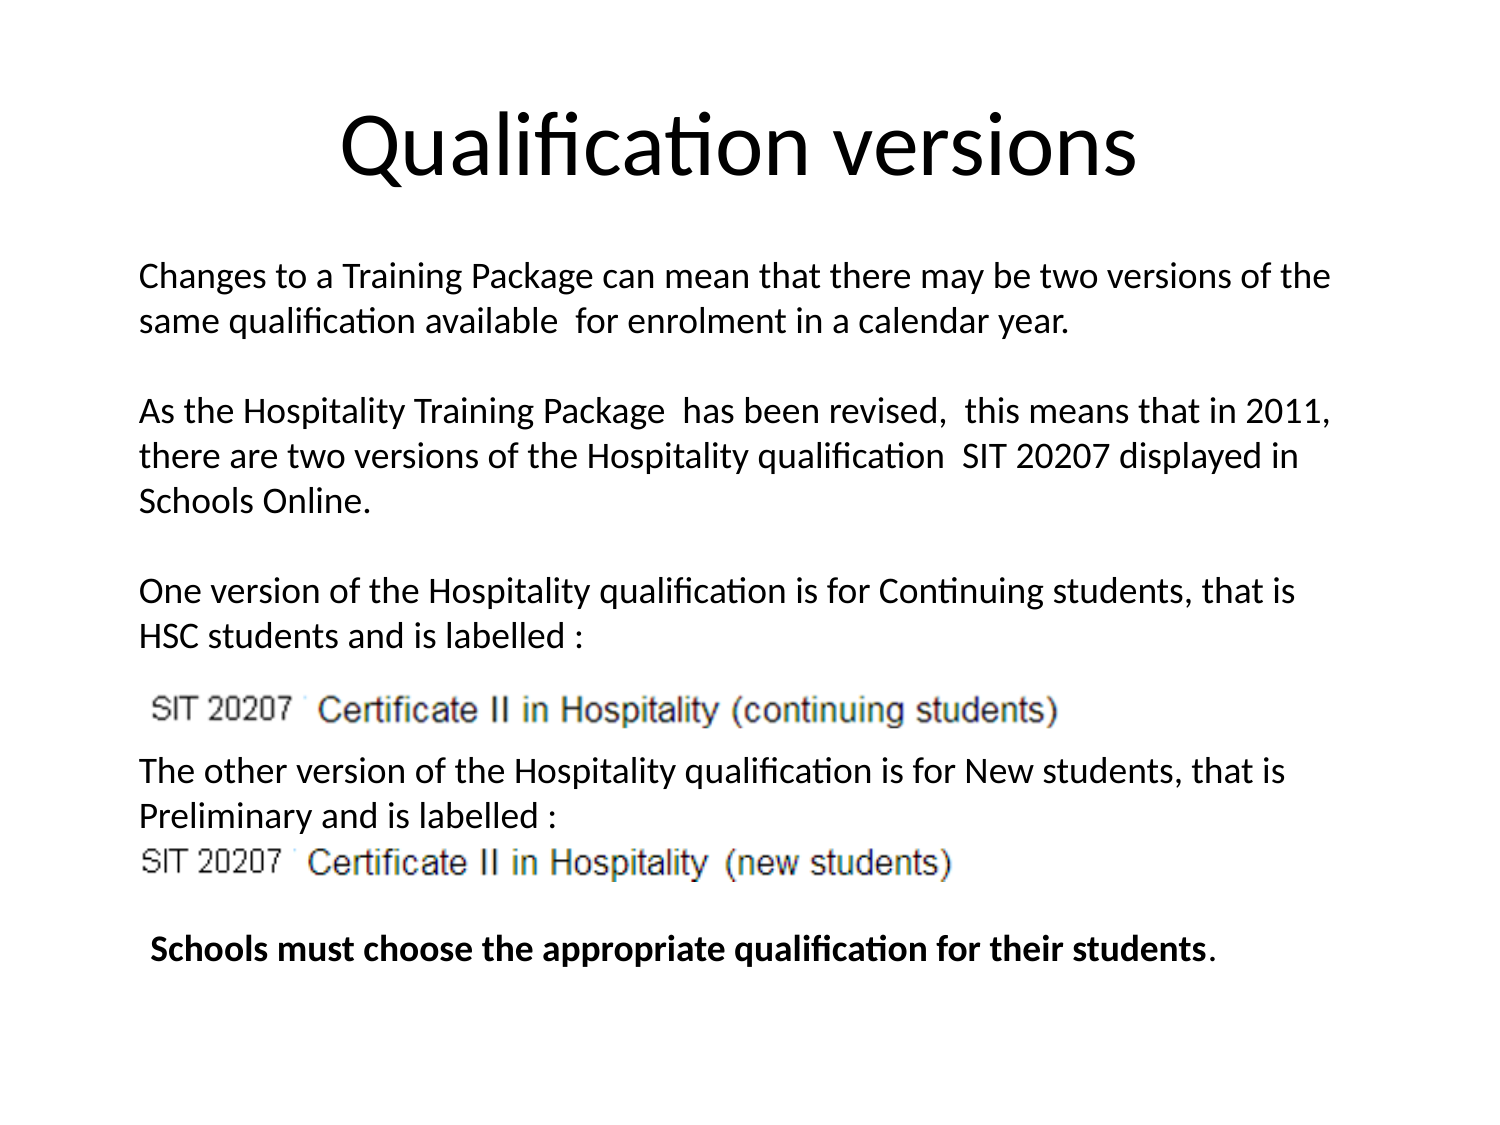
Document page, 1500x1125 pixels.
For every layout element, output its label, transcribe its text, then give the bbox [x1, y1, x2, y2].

picture [147, 692, 1064, 731]
text_box Changes to a Training Package can mean that there may be two versions of the same qualification available for enrolment in a calendar year. As the Hospitality Training Package has been revised, this means that in 2011, there are two versions of the Hospitality qualification SIT 20207 displayed in Schools Online. One version of the Hospitality qualification is for Continuing students, that is HSC students and is labelled : The other version of the Hospitality qualification is for New students, that is Preliminary and is labelled : [123, 243, 1376, 979]
text_box Schools must choose the appropriate qualification for their students. [135, 916, 1247, 977]
picture [135, 833, 961, 882]
title Qualification versions [75, 45, 1425, 233]
